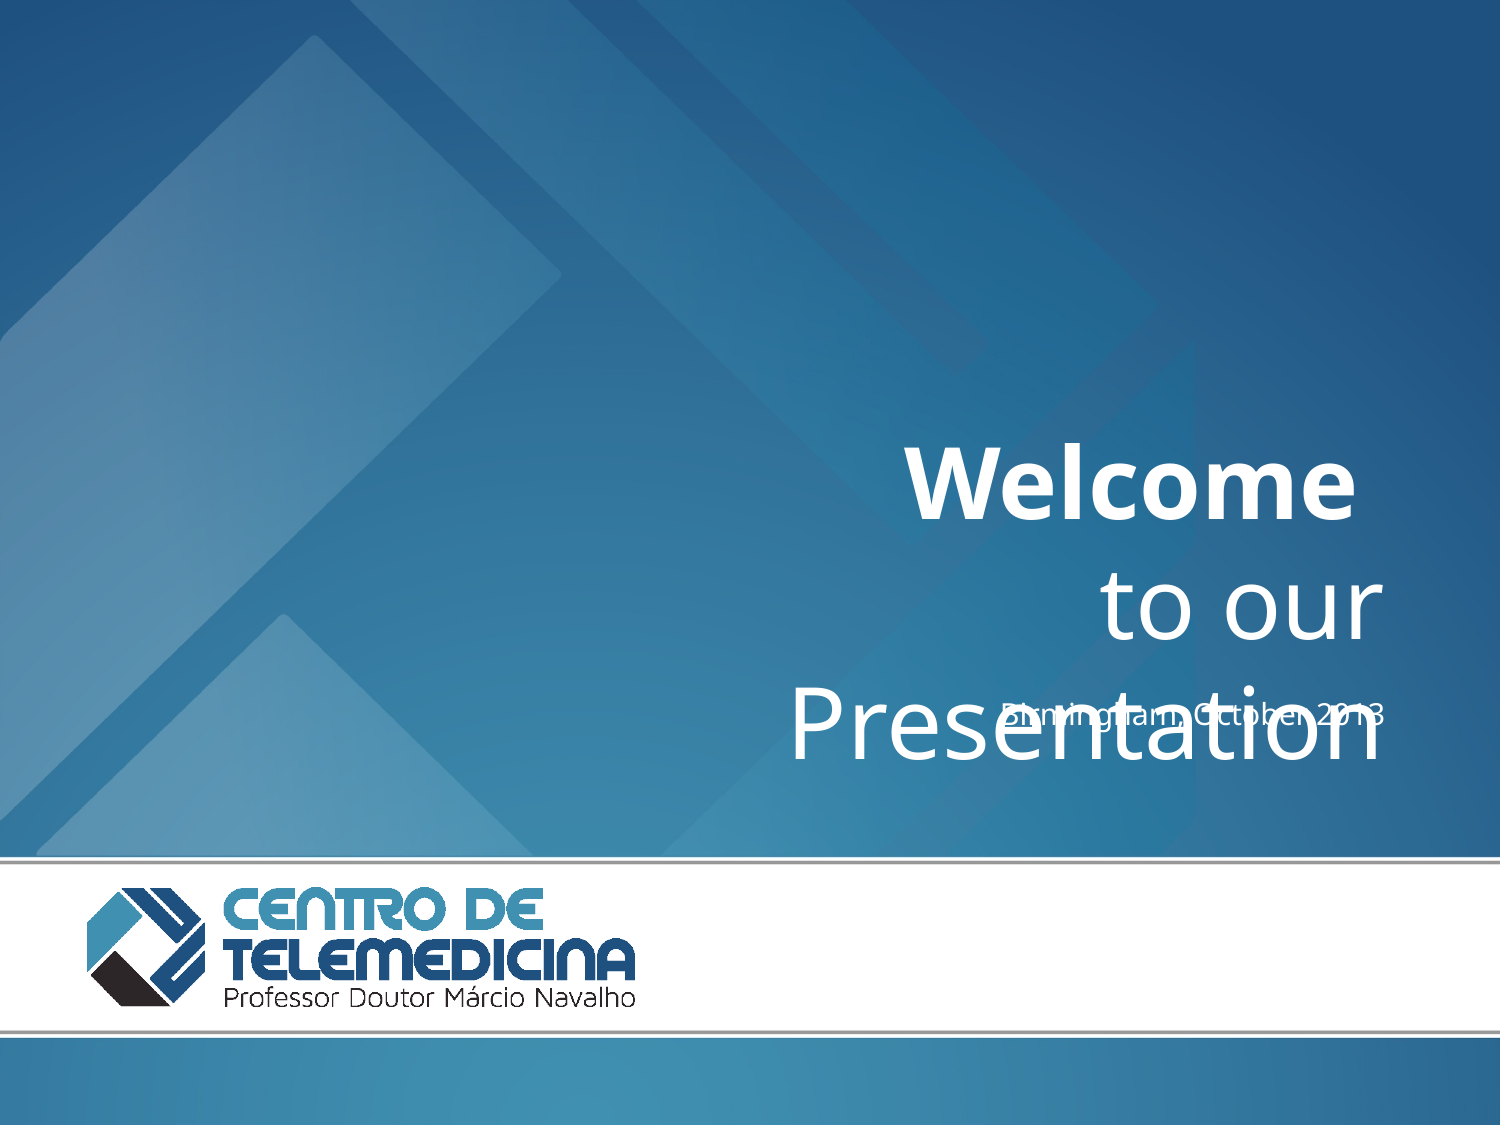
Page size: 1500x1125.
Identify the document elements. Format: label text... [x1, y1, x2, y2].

picture [0, 0, 1500, 1125]
subtitle Birmingham, October 2013 [900, 687, 1400, 763]
title Welcome to our Presentation [600, 412, 1400, 663]
